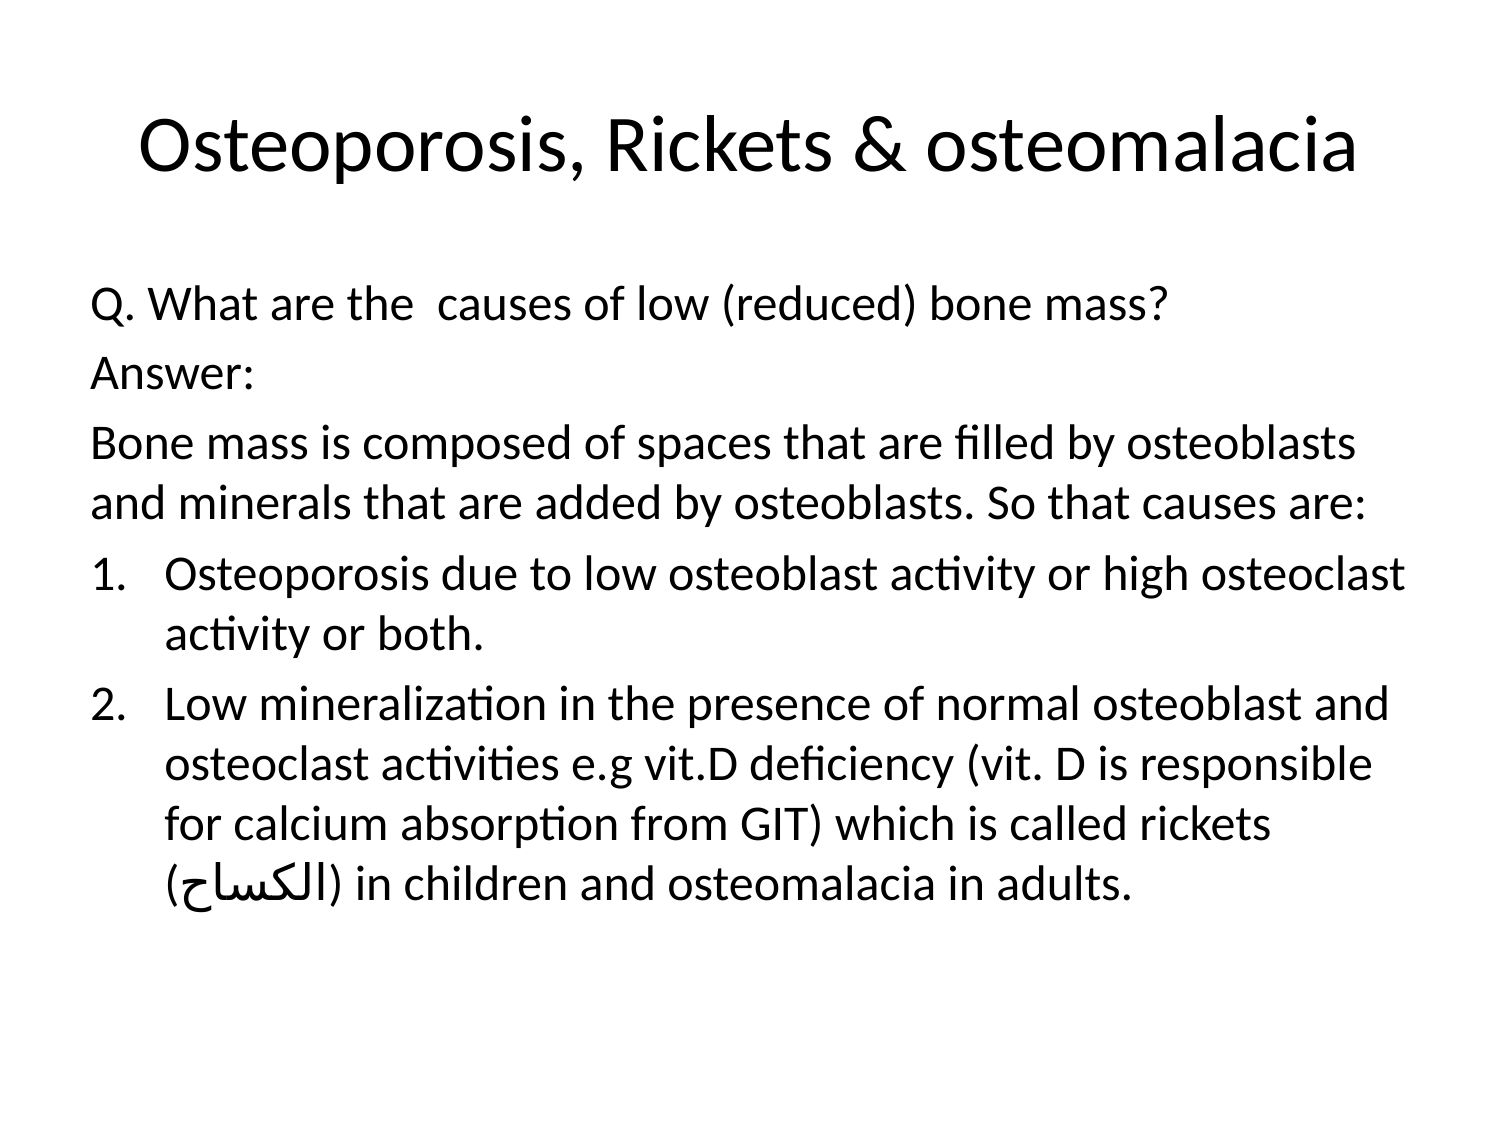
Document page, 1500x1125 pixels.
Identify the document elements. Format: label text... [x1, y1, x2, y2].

title Osteoporosis, Rickets & osteomalacia [75, 45, 1425, 233]
list Q. What are the causes of low (reduced) bone mass? Answer: Bone mass is composed of spaces that are filled by osteoblasts and minerals that are added by osteoblasts. So that causes are: Osteoporosis due to low osteoblast activity or high osteoclast activity or both. Low mineralization in the presence of normal osteoblast and osteoclast activities e.g vit.D deficiency (vit. D is responsible for calcium absorption from GIT) which is called rickets (الكساح) in children and osteomalacia in adults. [75, 262, 1425, 1005]
